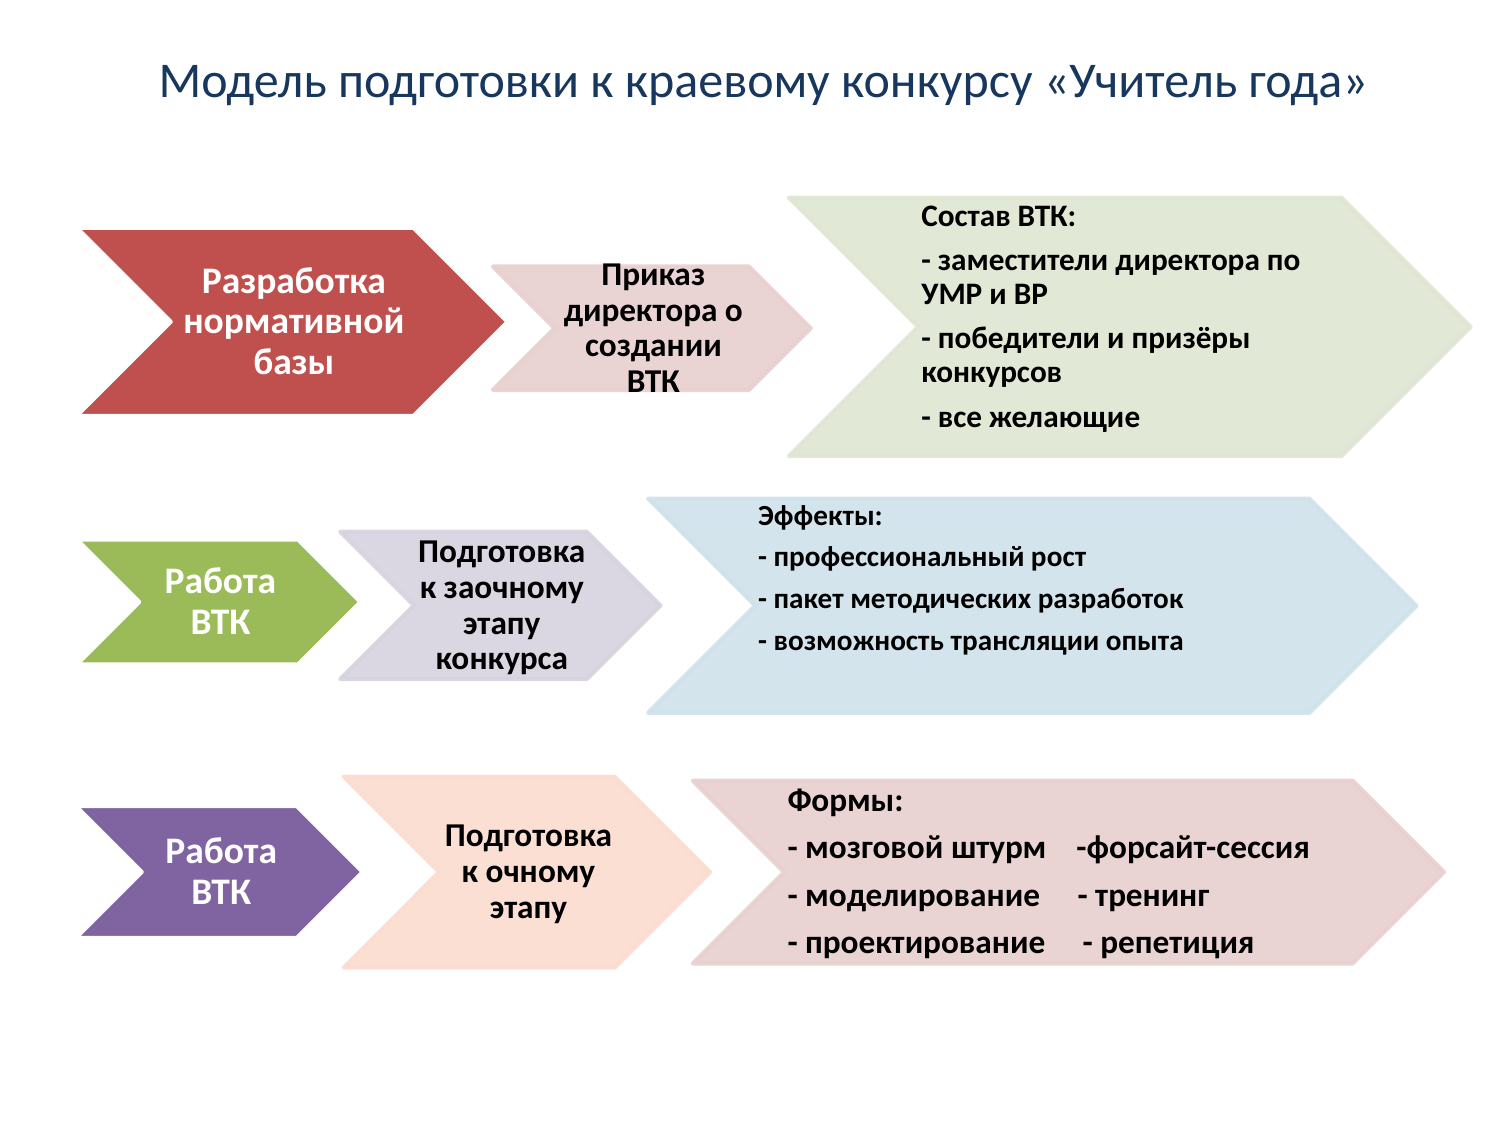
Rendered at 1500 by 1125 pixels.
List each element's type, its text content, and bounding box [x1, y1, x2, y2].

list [74, 148, 1471, 1107]
title Модель подготовки к краевому конкурсу «Учитель года» [88, 19, 1439, 135]
